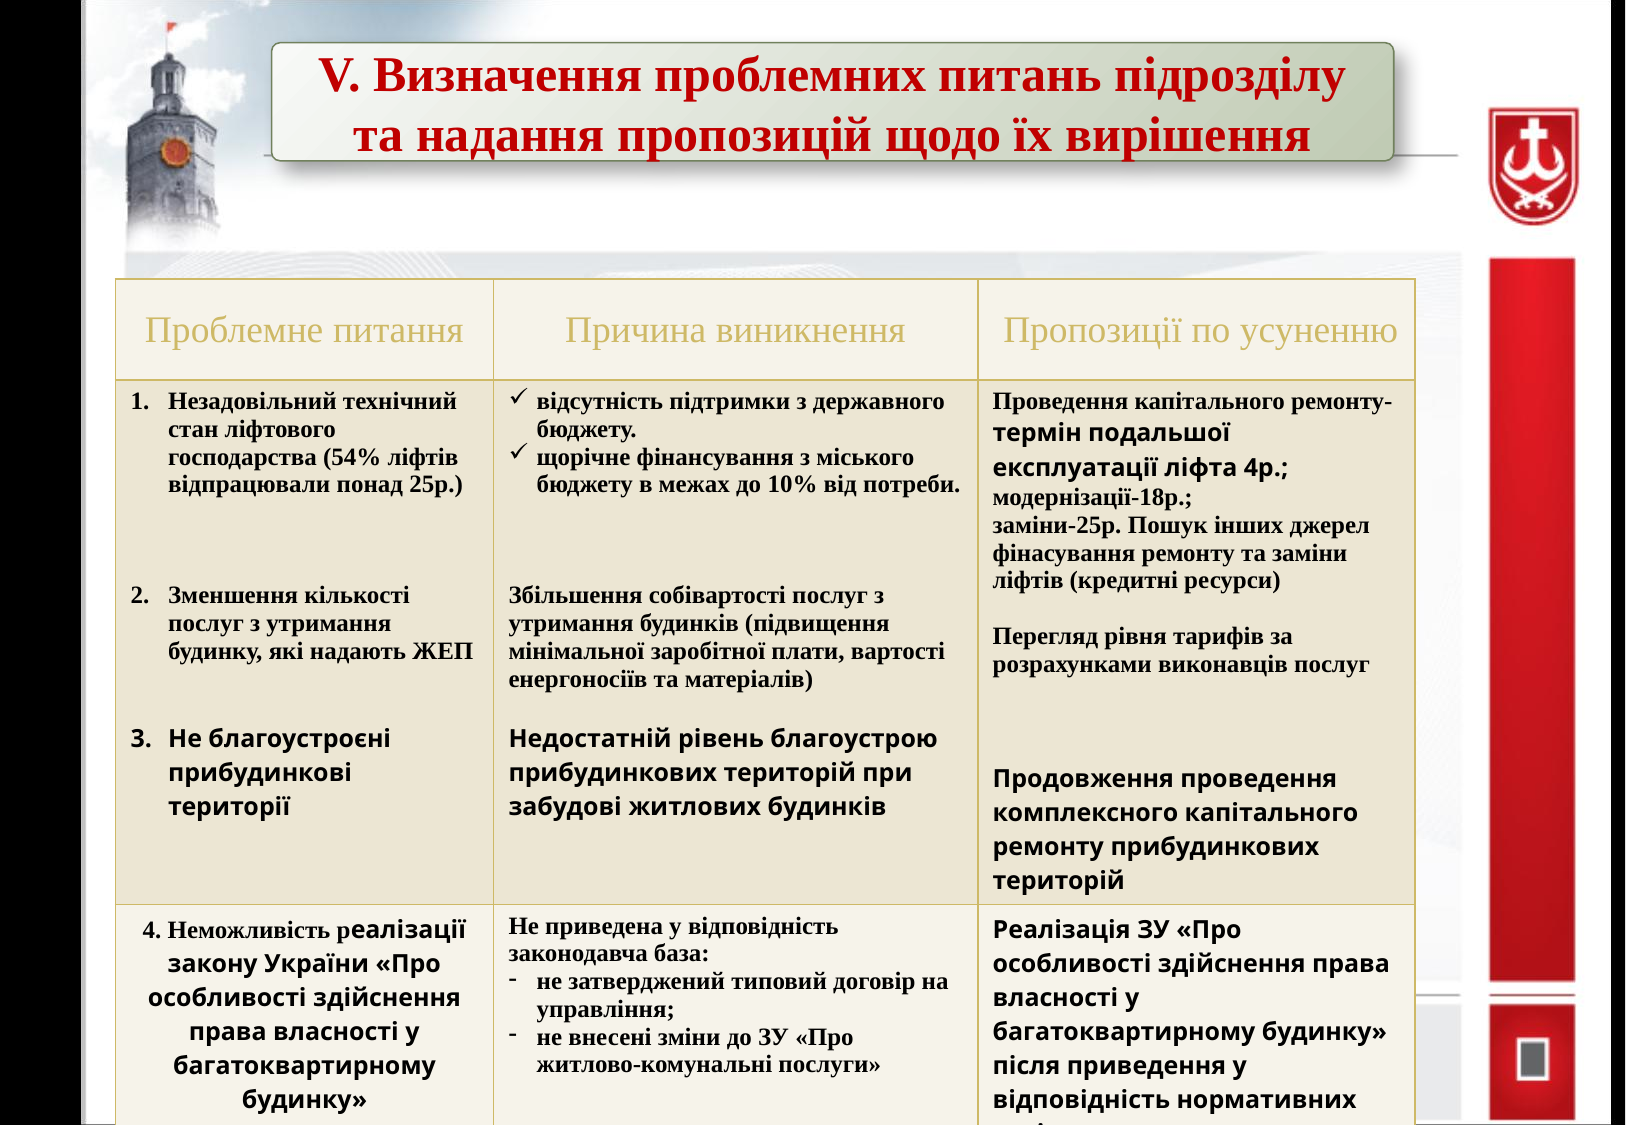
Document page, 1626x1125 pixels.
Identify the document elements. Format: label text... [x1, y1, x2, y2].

table_header Проблемне питання [116, 280, 493, 379]
table_cell Реалізація ЗУ «Про особливості здійснення права власності у багатоквартирному будинку» після приведення у відповідність нормативних актів [979, 905, 1414, 1125]
table_cell Не приведена у відповідність законодавча база: не затверджений типовий договір на управління; не внесені зміни до ЗУ «Про житлово-комунальні послуги» [494, 905, 977, 1125]
table_cell 4. Неможливість реалізації закону України «Про особливості здійснення права власності у багатоквартирному будинку» [116, 905, 493, 1125]
table_cell Проведення капітального ремонту-термін подальшої експлуатації ліфта 4р.; модернізації-18р.; заміни-25р. Пошук інших джерел фінасування ремонту та заміни ліфтів (кредитні ресурси) Перегляд рівня тарифів за розрахунками виконавців послуг Продовження проведення комплексного капітального ремонту прибудинкових територій [979, 381, 1414, 904]
text_box V. Визначення проблемних питань підрозділу та надання пропозицій щодо їх вирішення [270, 41, 1395, 162]
table_header Причина виникнення [494, 280, 977, 379]
table_cell відсутність підтримки з державного бюджету. щорічне фінансування з міського бюджету в межах до 10% від потреби. Збільшення собівартості послуг з утримання будинків (підвищення мінімальної заробітної плати, вартості енергоносіїв та матеріалів) Недостатній рівень благоустрою прибудинкових територій при забудові житлових будинків [494, 381, 977, 904]
table_header Пропозиції по усуненню [979, 280, 1414, 379]
table_cell Незадовільний технічний стан ліфтового господарства (54% ліфтів відпрацювали понад 25р.) Зменшення кількості послуг з утримання будинку, які надають ЖЕП Не благоустроєні прибудинкові території [116, 381, 493, 904]
picture [0, 0, 1626, 1125]
